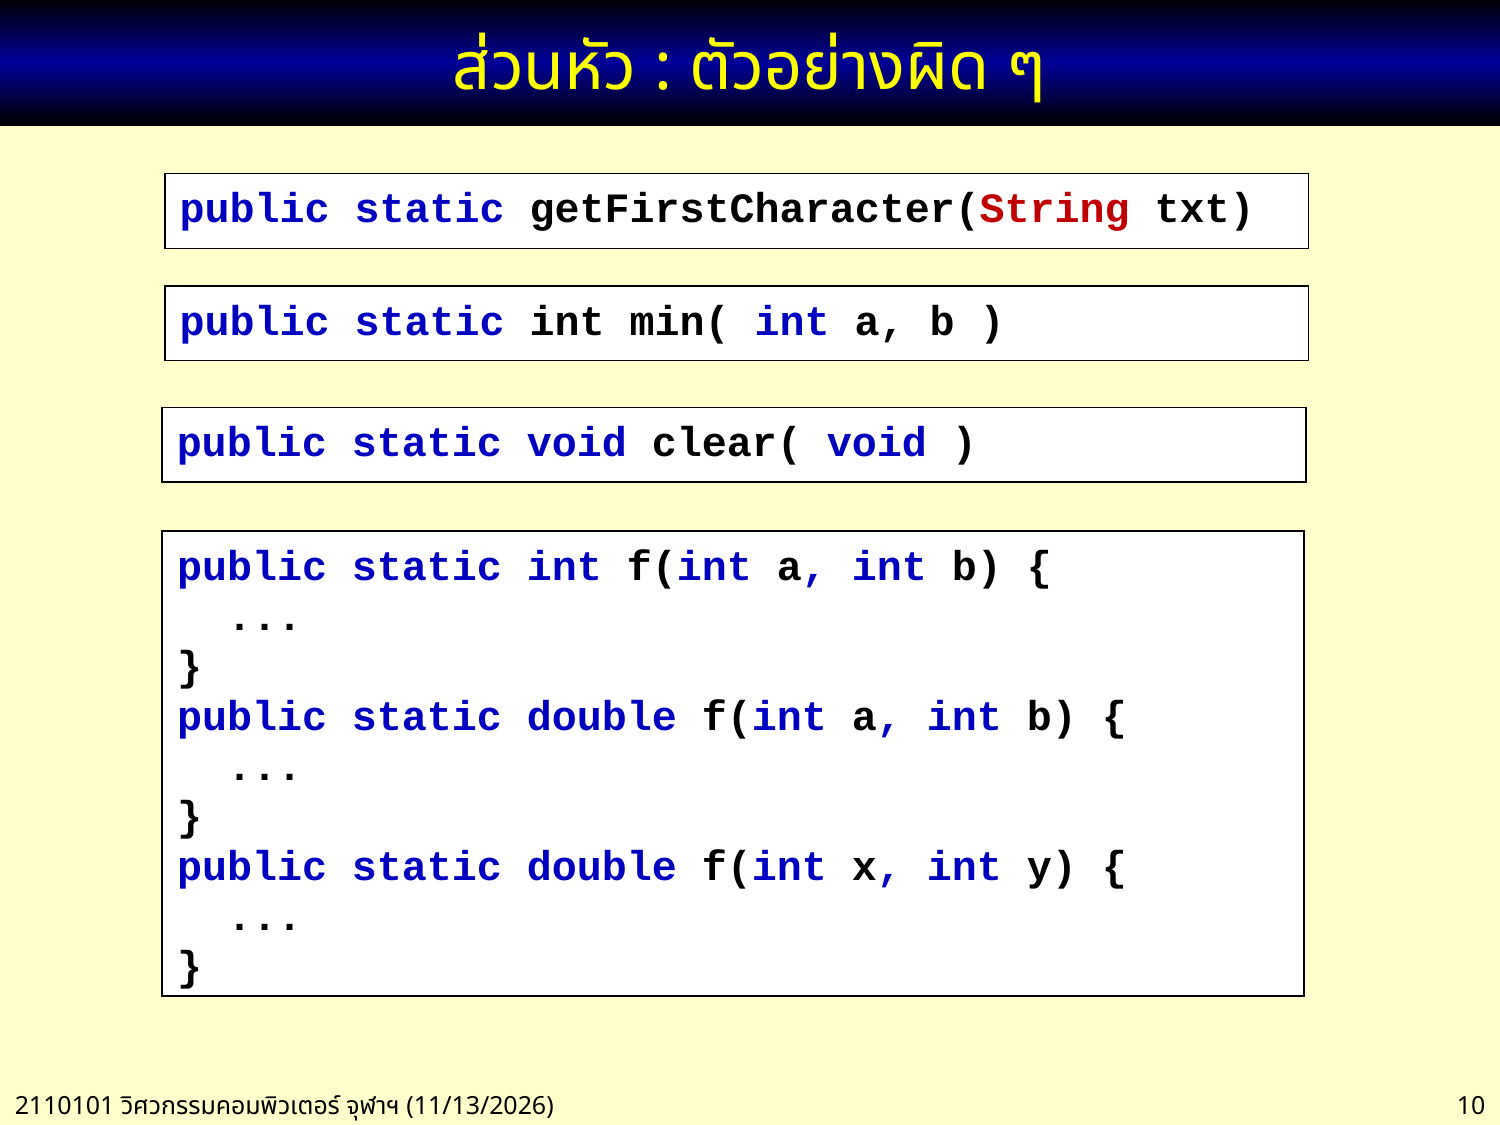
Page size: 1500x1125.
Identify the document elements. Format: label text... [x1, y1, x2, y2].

text_box public static int min( int a, b ) [164, 285, 1309, 361]
text_box public static void clear( void ) [162, 407, 1307, 483]
text_box public static int f(int a, int b) { ... } public static double f(int a, int b) { ... } public static double f(int x, int y) { ... } [162, 531, 1305, 997]
title ส่วนหัว : ตัวอย่างผิด ๆ [0, 0, 1500, 126]
text_box public static getFirstCharacter(String txt) [164, 173, 1309, 249]
